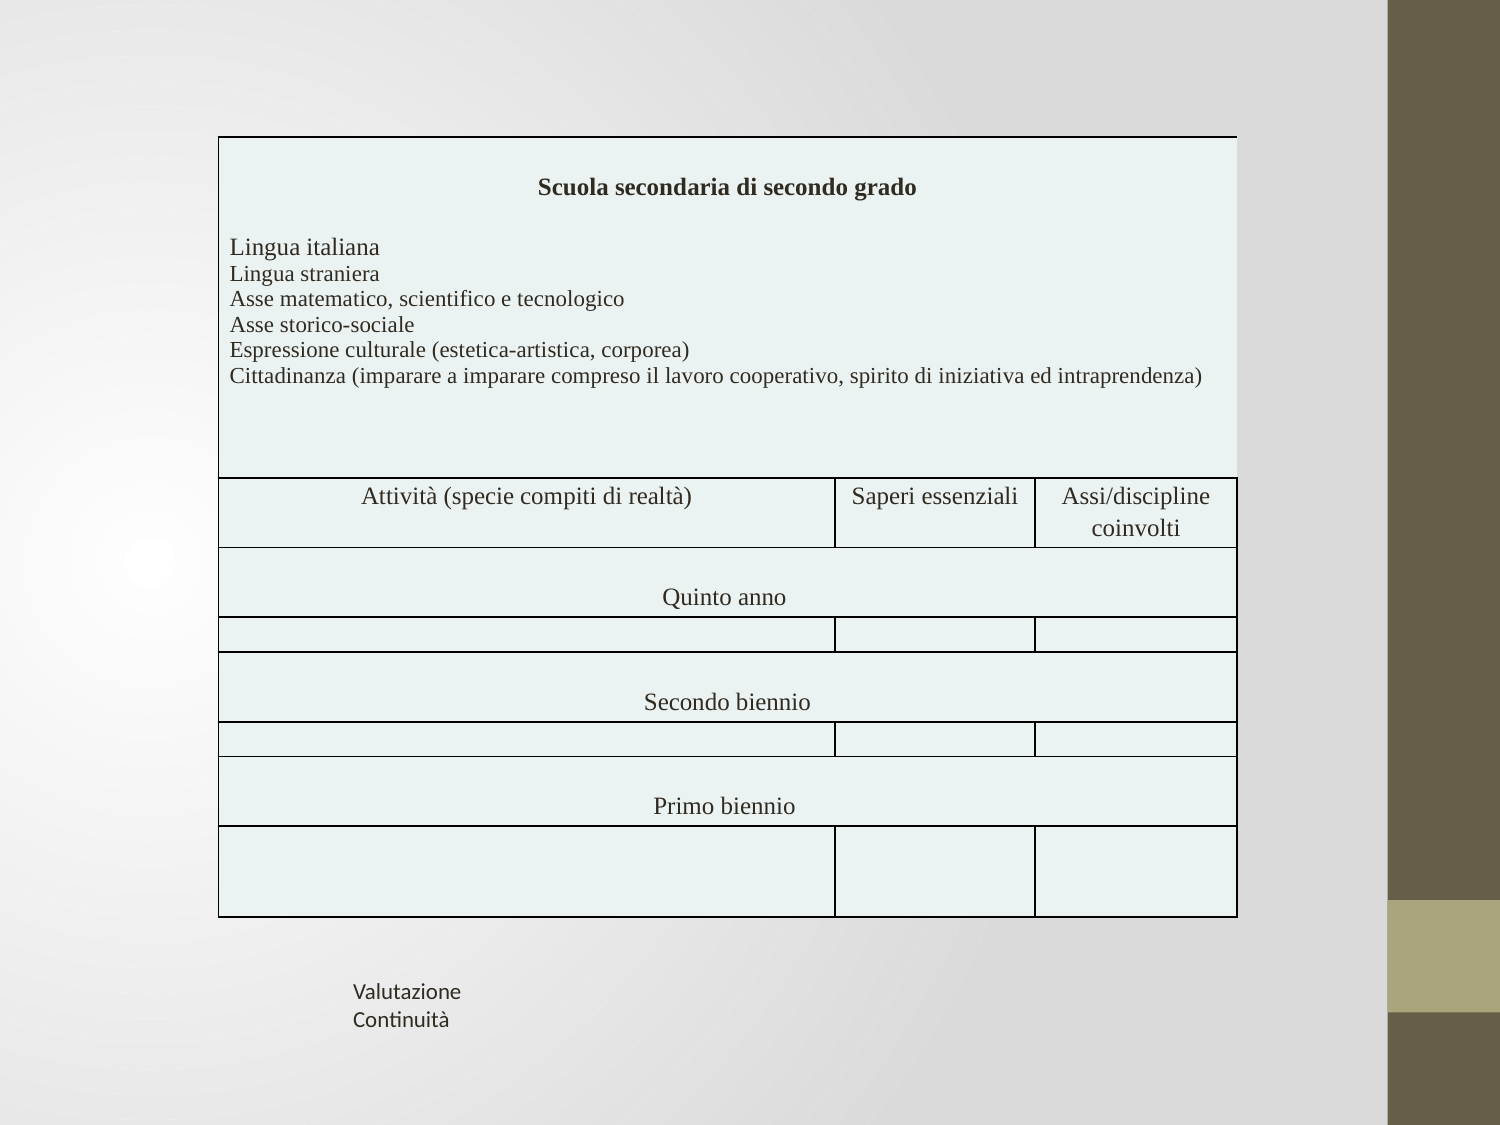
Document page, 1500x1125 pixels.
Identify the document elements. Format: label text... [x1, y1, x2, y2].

table_cell [836, 827, 1034, 916]
table_cell Secondo biennio [219, 653, 1236, 721]
table_cell [1036, 827, 1236, 916]
table_cell [219, 827, 834, 916]
table_cell [219, 618, 834, 651]
table_cell Attività (specie compiti di realtà) [219, 479, 834, 547]
table_header Scuola secondaria di secondo grado Lingua italiana Lingua straniera Asse matematico, scientifico e tecnologico Asse storico-sociale Espressione culturale (estetica-artistica, corporea) Cittadinanza (imparare a imparare compreso il lavoro cooperativo, spirito di iniziativa ed intraprendenza) [219, 138, 1237, 477]
table_cell Assi/discipline coinvolti [1036, 479, 1236, 547]
table_cell [836, 723, 1034, 756]
table_cell [1036, 618, 1236, 651]
table_cell Saperi essenziali [836, 479, 1034, 547]
table_cell Quinto anno [219, 548, 1236, 616]
table_cell [219, 723, 834, 756]
table_cell Primo biennio [219, 757, 1236, 825]
table_cell [1036, 723, 1236, 756]
text_box Valutazione Continuità [338, 969, 482, 1040]
table_cell [836, 618, 1034, 651]
